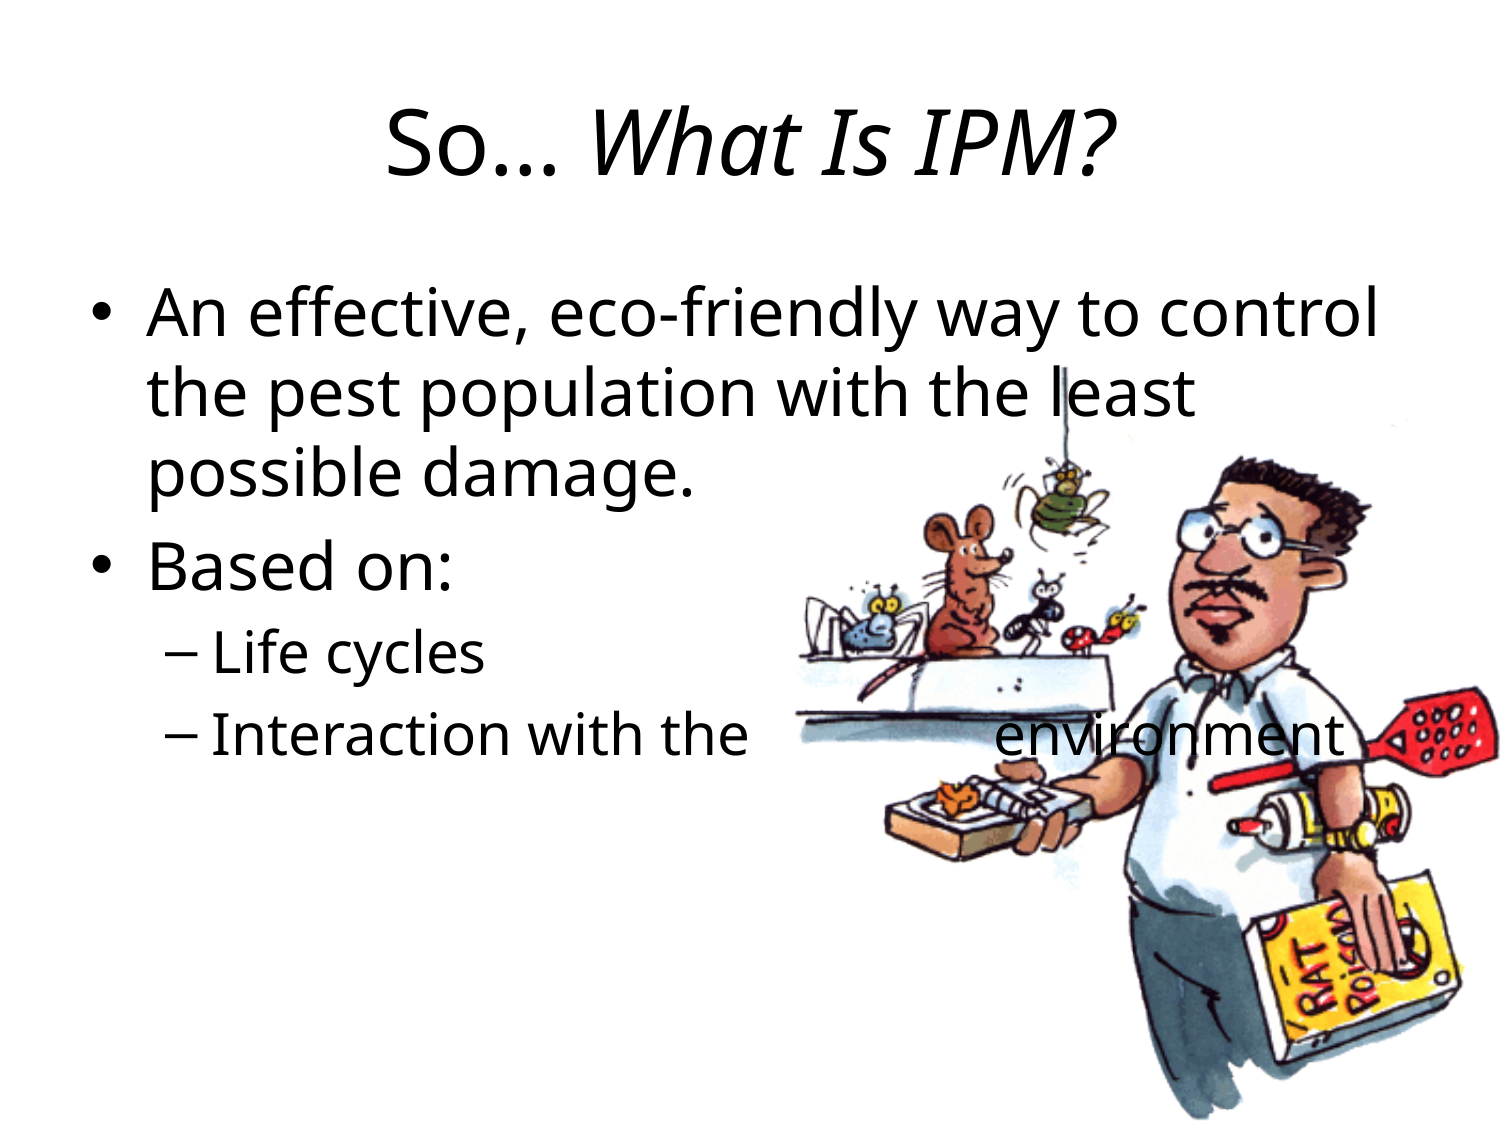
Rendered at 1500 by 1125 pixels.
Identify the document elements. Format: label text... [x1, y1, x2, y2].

list An effective, eco-friendly way to control the pest population with the least possible damage. Based on: Life cycles Interaction with the environment [75, 262, 1425, 1005]
picture [774, 360, 1500, 1125]
title So… What Is IPM? [75, 45, 1425, 233]
